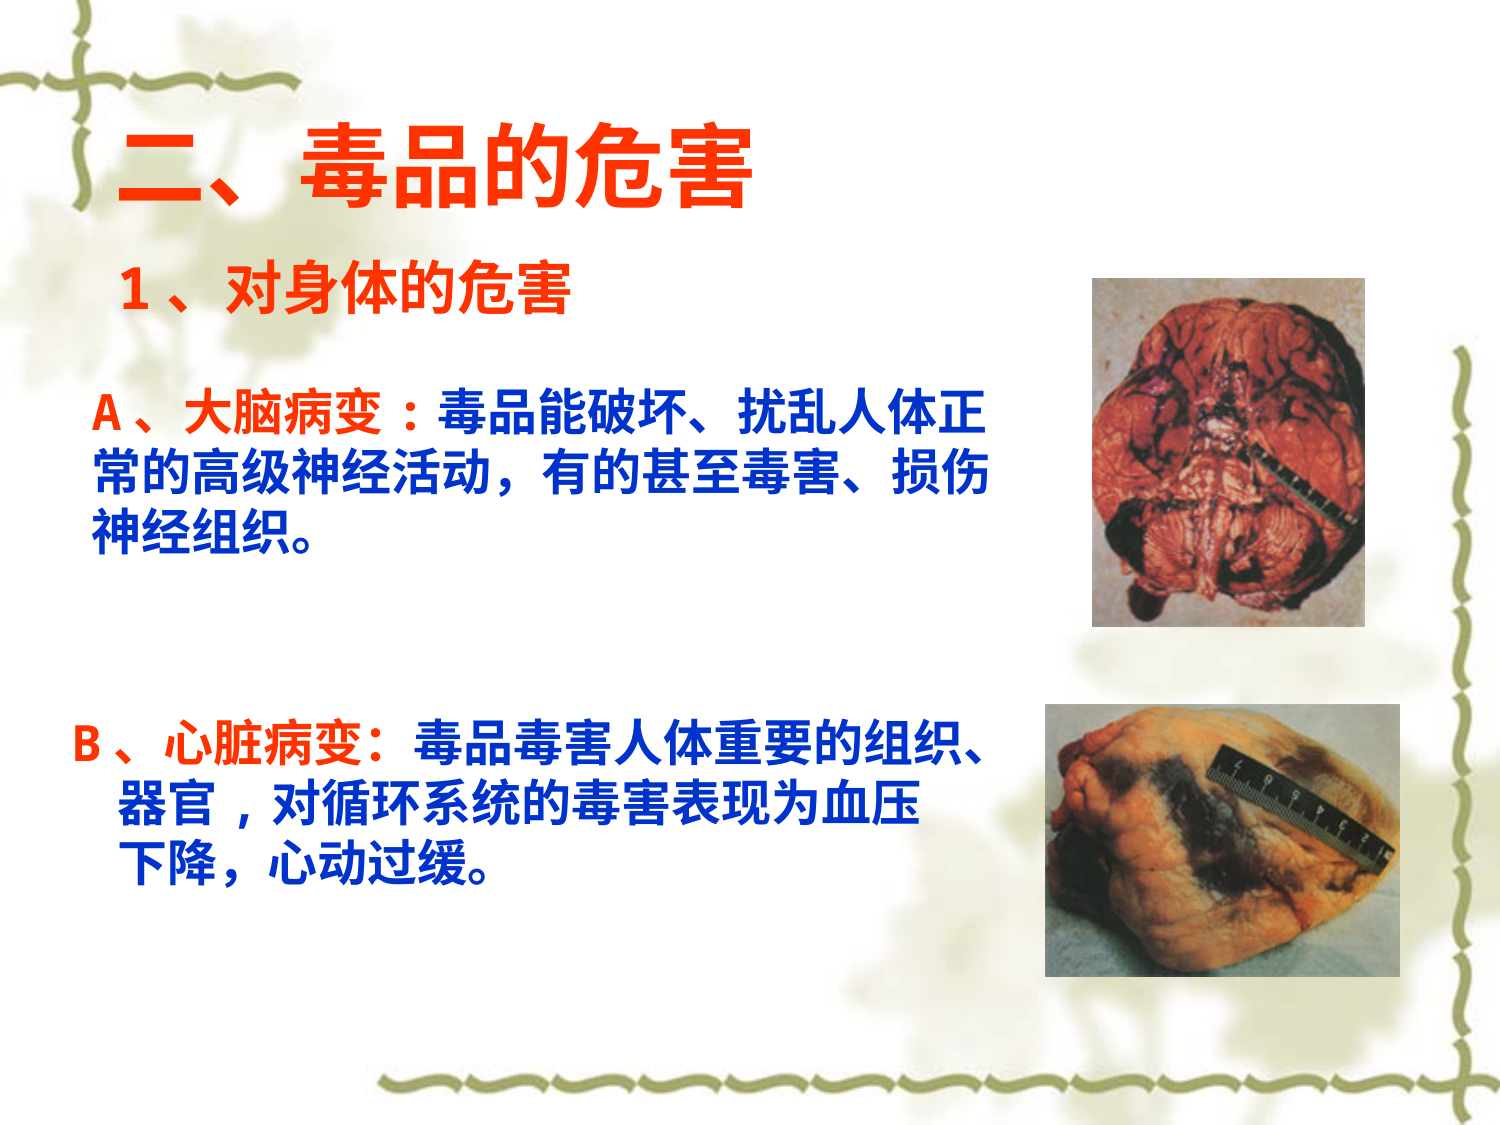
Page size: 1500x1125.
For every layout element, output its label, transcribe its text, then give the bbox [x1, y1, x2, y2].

picture [0, 445, 1500, 1125]
text_box 1、对身体的危害 [102, 243, 603, 329]
picture [0, 0, 1500, 444]
text_box A、大脑病变:毒品能破坏、扰乱人体正常的高级神经活动，有的甚至毒害、损伤神经组织。 [76, 373, 1034, 444]
text_box A、大脑病变:毒品能破坏、扰乱人体正常的高级神经活动，有的甚至毒害、损伤神经组织。 [76, 445, 1034, 569]
text_box B、心脏病变：毒品毒害人体重要的组织、 器官,对循环系统的毒害表现为血压 下降，心动过缓。 [56, 704, 1029, 899]
text_box 二、毒品的危害 [100, 101, 773, 227]
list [1092, 278, 1365, 627]
